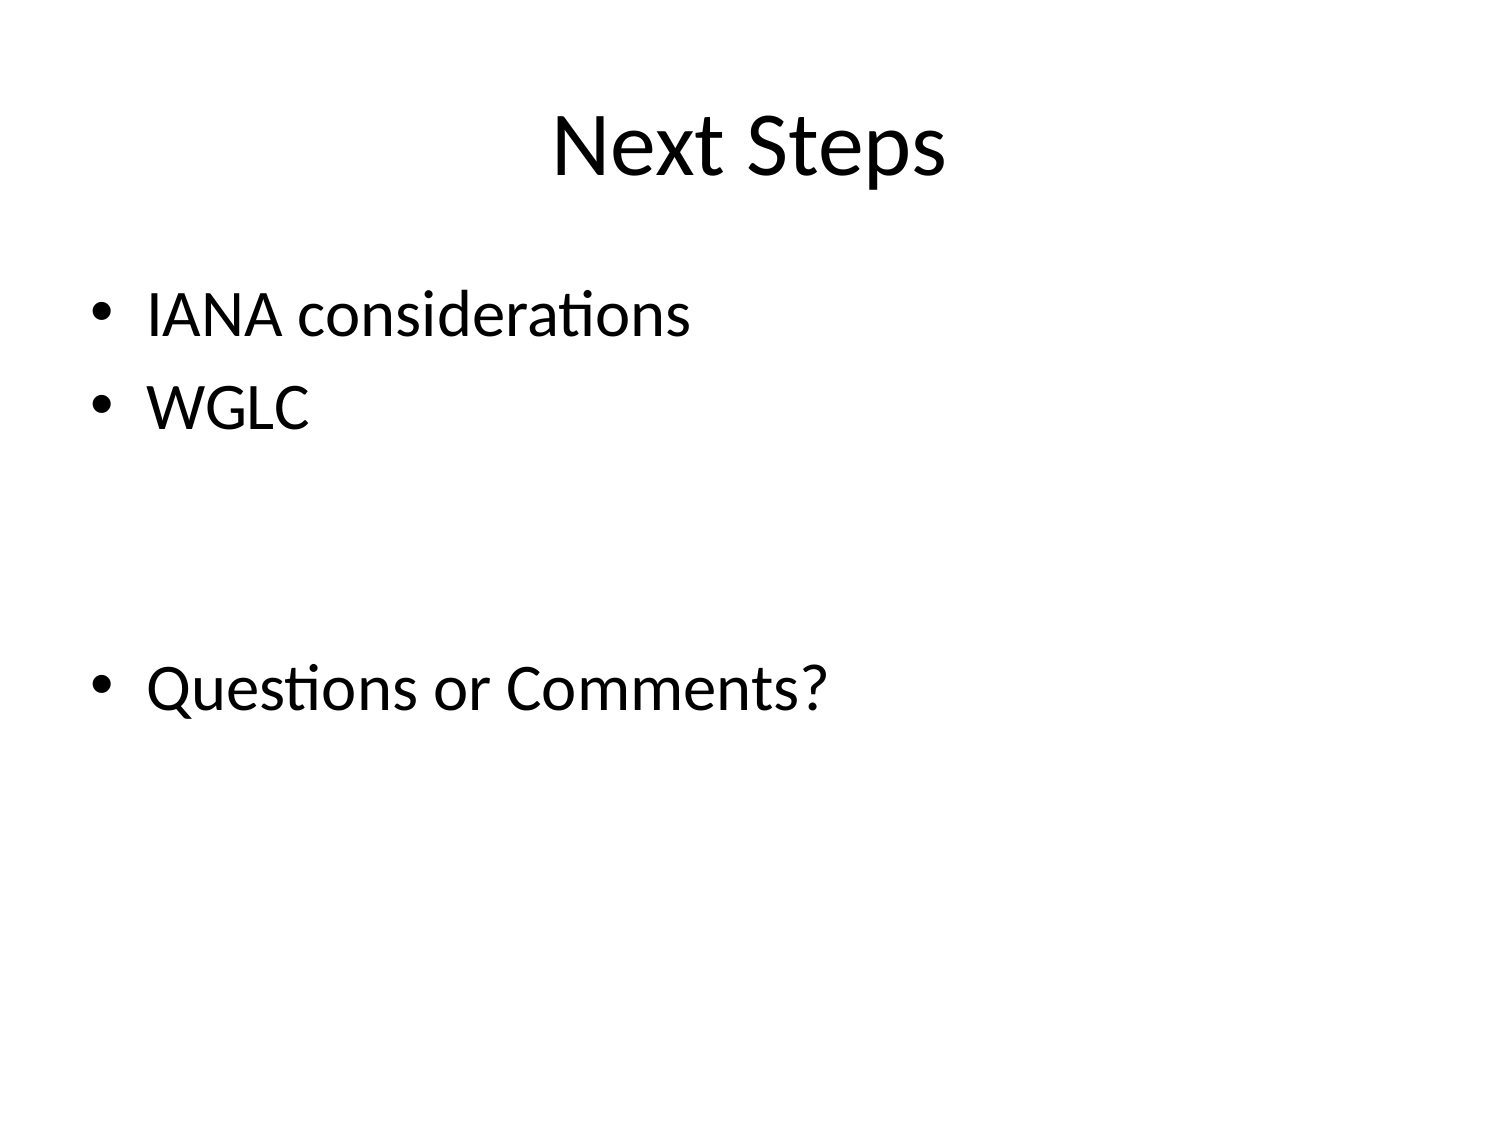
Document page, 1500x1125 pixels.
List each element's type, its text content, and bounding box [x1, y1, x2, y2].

title Next Steps [75, 45, 1425, 233]
list IANA considerations WGLC Questions or Comments? [75, 262, 1425, 1005]
